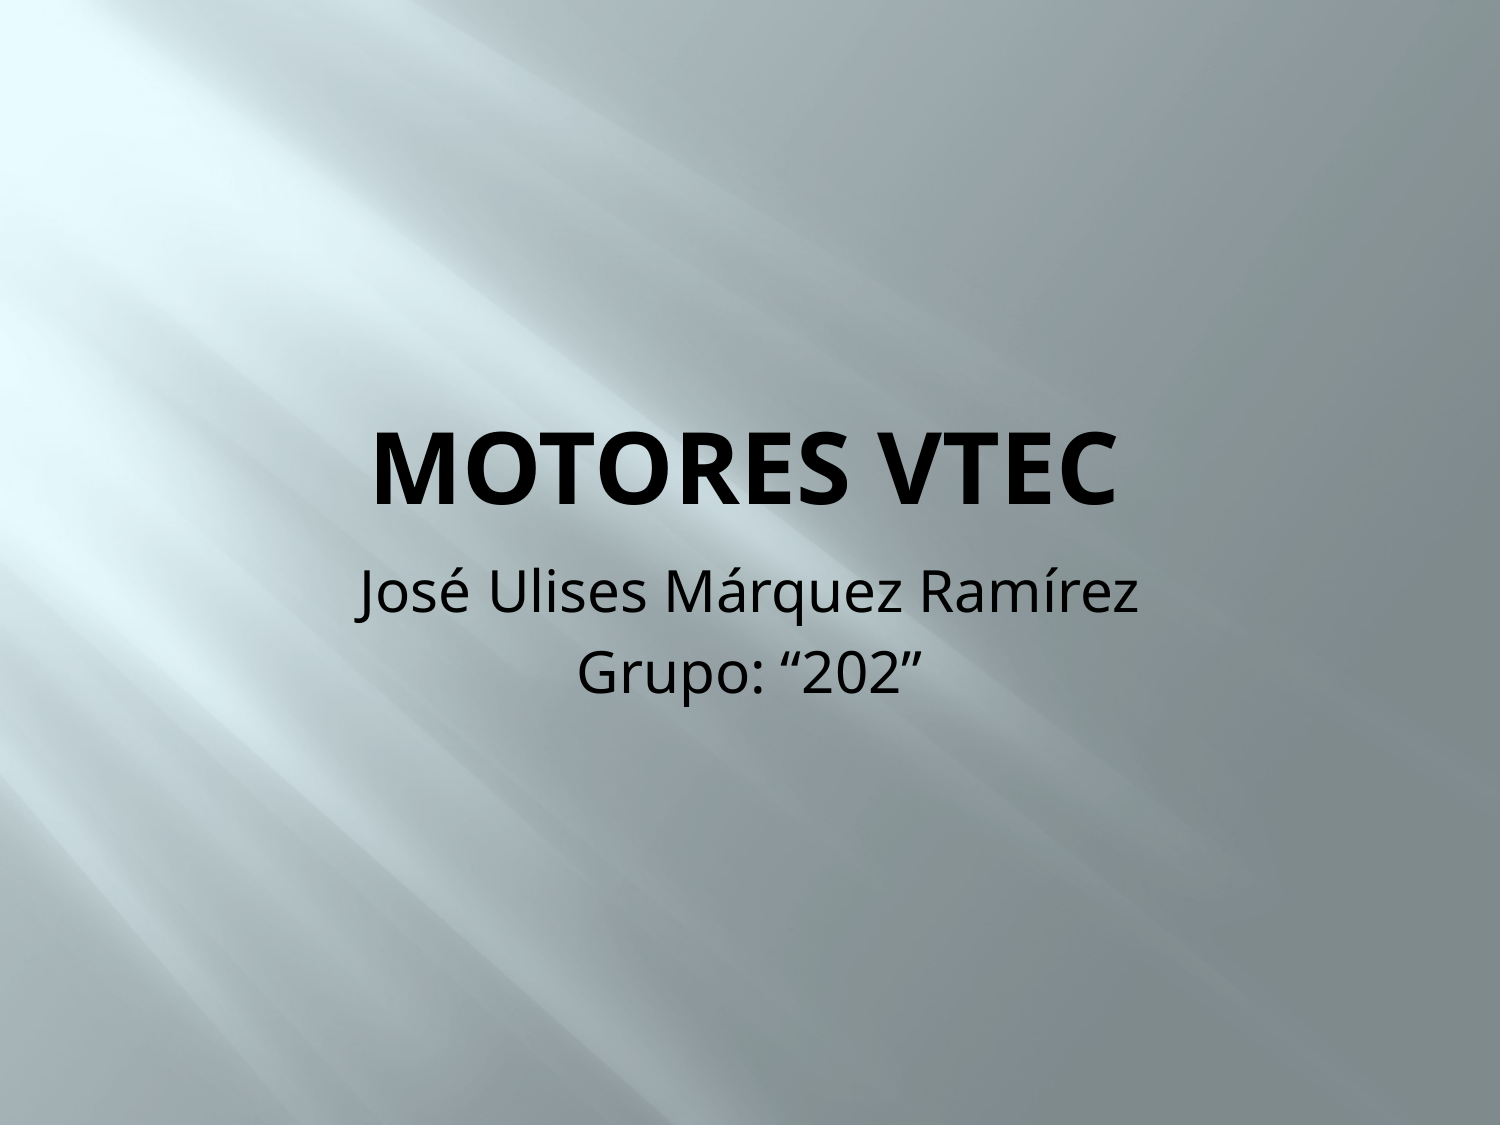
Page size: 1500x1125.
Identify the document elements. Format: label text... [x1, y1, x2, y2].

subtitle José Ulises Márquez Ramírez Grupo: “202” [225, 546, 1275, 834]
title Motores vtec [69, 224, 1420, 525]
